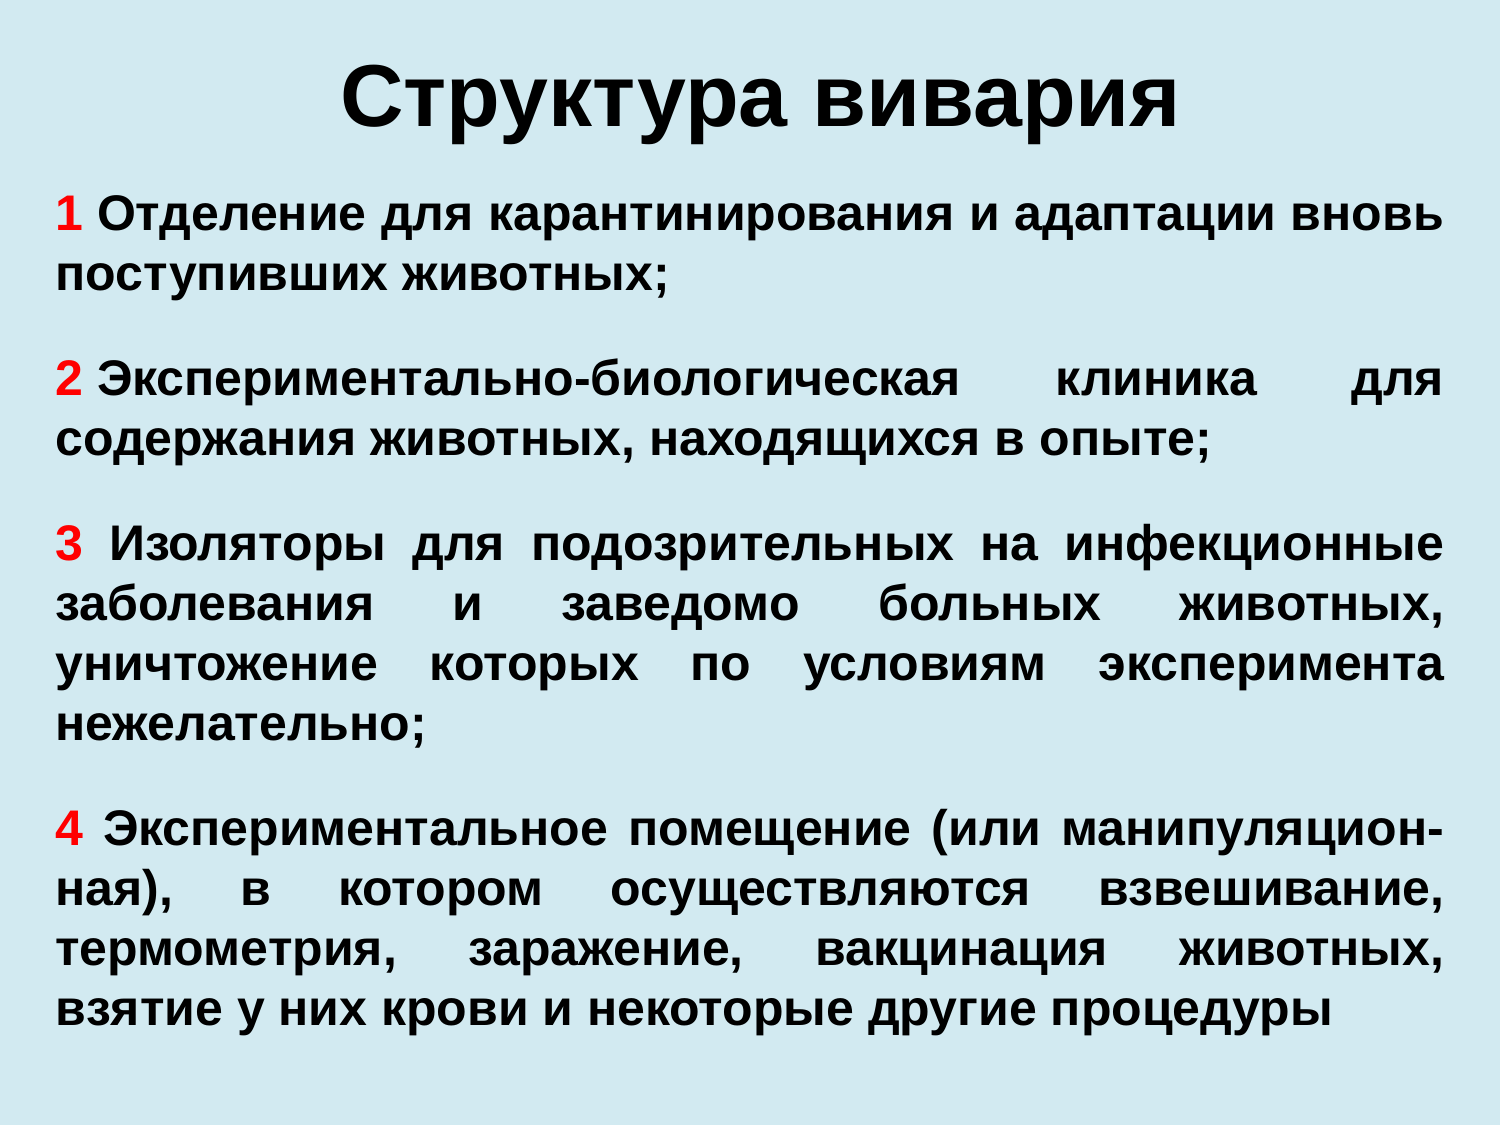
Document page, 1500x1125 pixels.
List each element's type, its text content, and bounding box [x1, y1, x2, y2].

text_box 1 Отделение для карантинирования и адаптации вновь поступивших животных; 2 Экспериментально-биологическая клиника для содержания животных, находящихся в опыте; 3 Изоляторы для подозрительных на инфекционные заболевания и заведомо больных животных, уничтожение которых по условиям эксперимента нежелательно; 4 Экспериментальное помещение (или манипуляцион-ная), в котором осуществляются взвешивание, термометрия, заражение, вакцинация животных, взятие у них крови и некоторые другие процедуры [40, 172, 1460, 1043]
title Структура вивария [86, 30, 1437, 153]
